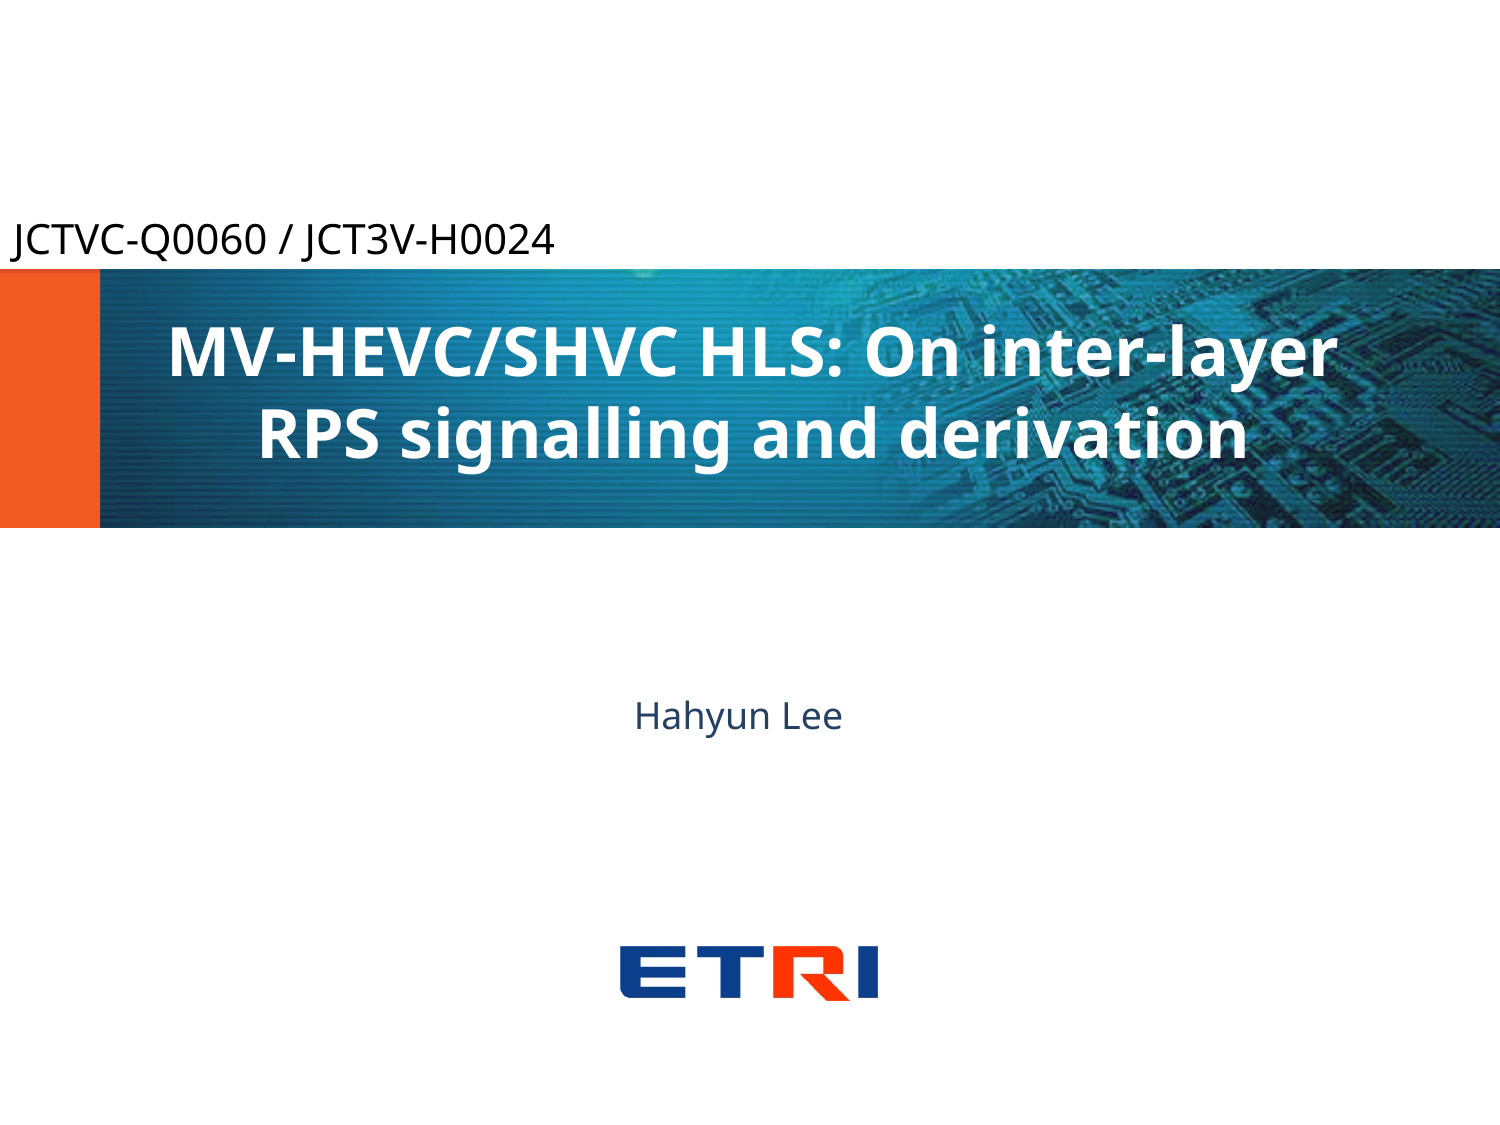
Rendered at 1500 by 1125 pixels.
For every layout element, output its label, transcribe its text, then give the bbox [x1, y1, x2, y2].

text_box JCTVC-Q0060 / JCT3V-H0024 [0, 205, 820, 271]
picture [619, 946, 879, 1001]
picture [0, 269, 1500, 528]
subtitle Hahyun Lee [218, 704, 1269, 1033]
title MV-HEVC/SHVC HLS: On inter-layer RPS signalling and derivation [100, 269, 1407, 511]
